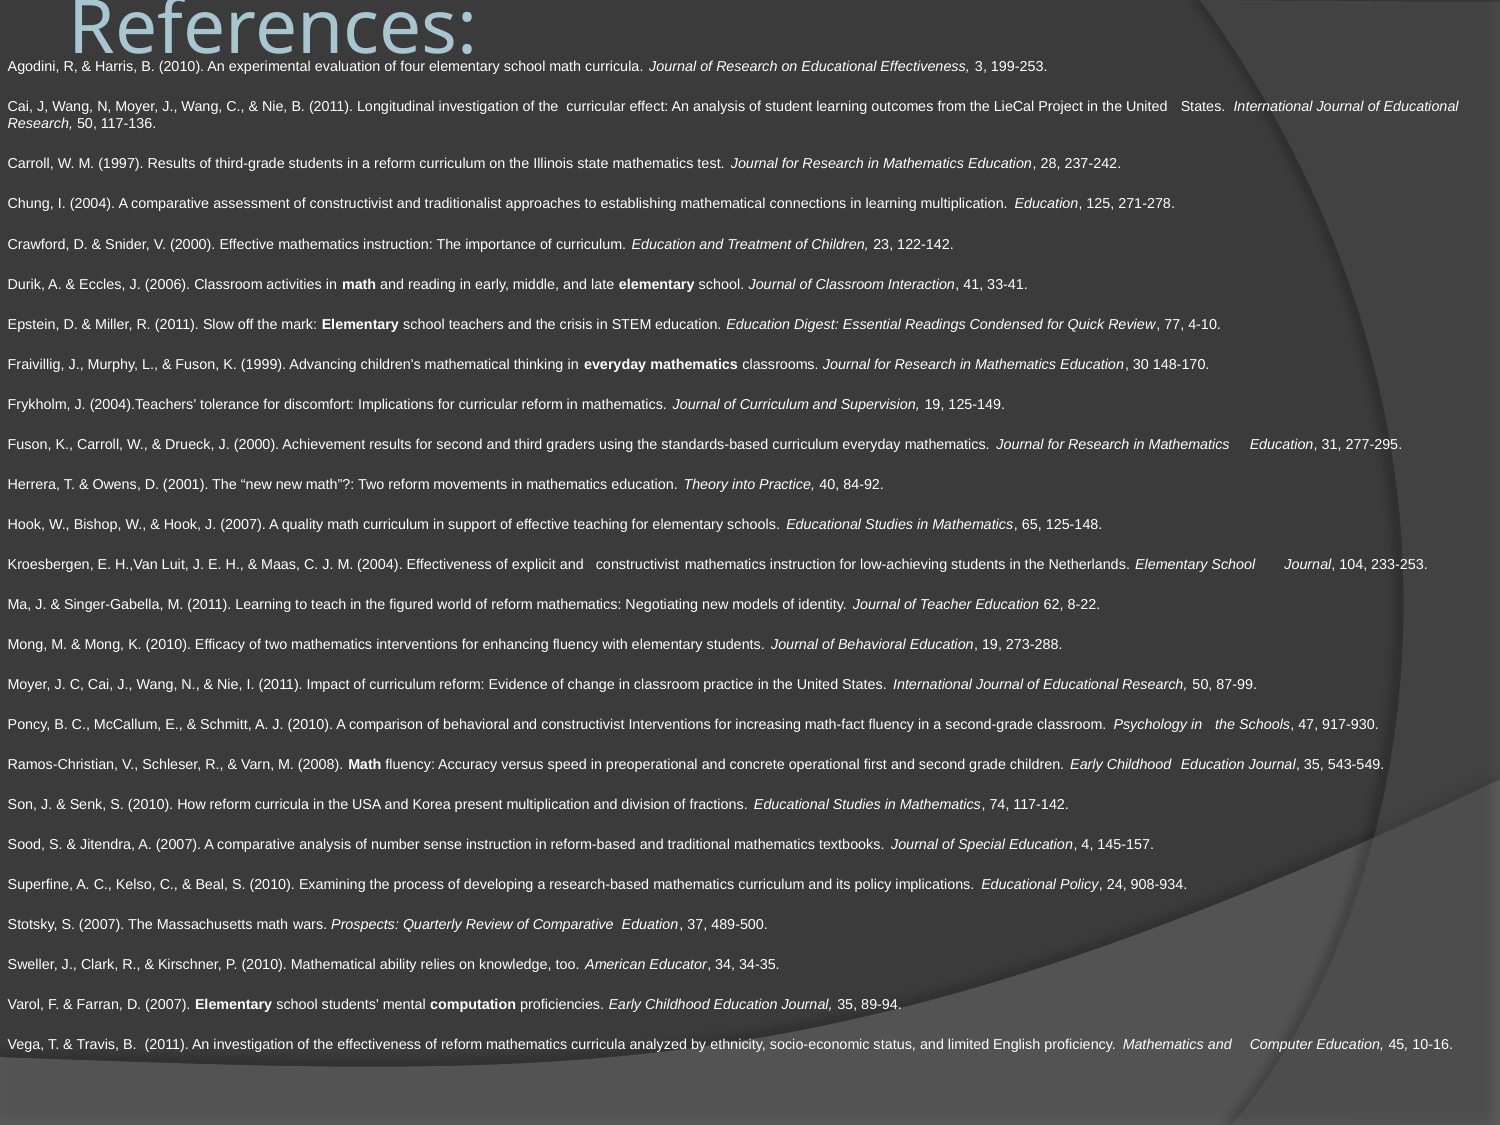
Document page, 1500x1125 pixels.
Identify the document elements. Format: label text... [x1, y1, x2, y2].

list Agodini, R, & Harris, B. (2010). An experimental evaluation of four elementary school math curricula. Journal of Research on Educational Effectiveness, 3, 199-253. Cai, J, Wang, N, Moyer, J., Wang, C., & Nie, B. (2011). Longitudinal investigation of the curricular effect: An analysis of student learning outcomes from the LieCal Project in the United States. International Journal of Educational Research, 50, 117-136. Carroll, W. M. (1997). Results of third-grade students in a reform curriculum on the Illinois state mathematics test. Journal for Research in Mathematics Education, 28, 237-242. Chung, I. (2004). A comparative assessment of constructivist and traditionalist approaches to establishing mathematical connections in learning multiplication. Education, 125, 271-278. Crawford, D. & Snider, V. (2000). Effective mathematics instruction: The importance of curriculum. Education and Treatment of Children, 23, 122-142. Durik, A. & Eccles, J. (2006). Classroom activities in math and reading in early, middle, and late elementary school. Journal of Classroom Interaction, 41, 33-41. Epstein, D. & Miller, R. (2011). Slow off the mark: Elementary school teachers and the crisis in STEM education. Education Digest: Essential Readings Condensed for Quick Review, 77, 4-10. Fraivillig, J., Murphy, L., & Fuson, K. (1999). Advancing children's mathematical thinking in everyday mathematics classrooms. Journal for Research in Mathematics Education, 30 148-170. Frykholm, J. (2004).Teachers' tolerance for discomfort: Implications for curricular reform in mathematics. Journal of Curriculum and Supervision, 19, 125-149. Fuson, K., Carroll, W., & Drueck, J. (2000). Achievement results for second and third graders using the standards-based curriculum everyday mathematics. Journal for Research in Mathematics Education, 31, 277-295. Herrera, T. & Owens, D. (2001). The “new new math”?: Two reform movements in mathematics education. Theory into Practice, 40, 84-92. Hook, W., Bishop, W., & Hook, J. (2007). A quality math curriculum in support of effective teaching for elementary schools. Educational Studies in Mathematics, 65, 125-148. Kroesbergen, E. H.,Van Luit, J. E. H., & Maas, C. J. M. (2004). Effectiveness of explicit and constructivist mathematics instruction for low-achieving students in the Netherlands. Elementary School Journal, 104, 233-253. Ma, J. & Singer-Gabella, M. (2011). Learning to teach in the figured world of reform mathematics: Negotiating new models of identity. Journal of Teacher Education 62, 8-22. Mong, M. & Mong, K. (2010). Efficacy of two mathematics interventions for enhancing fluency with elementary students. Journal of Behavioral Education, 19, 273-288. Moyer, J. C, Cai, J., Wang, N., & Nie, I. (2011). Impact of curriculum reform: Evidence of change in classroom practice in the United States. International Journal of Educational Research, 50, 87-99. Poncy, B. C., McCallum, E., & Schmitt, A. J. (2010). A comparison of behavioral and constructivist Interventions for increasing math-fact fluency in a second-grade classroom. Psychology in the Schools, 47, 917-930. Ramos-Christian, V., Schleser, R., & Varn, M. (2008). Math fluency: Accuracy versus speed in preoperational and concrete operational first and second grade children. Early Childhood Education Journal, 35, 543-549. Son, J. & Senk, S. (2010). How reform curricula in the USA and Korea present multiplication and division of fractions. Educational Studies in Mathematics, 74, 117-142. Sood, S. & Jitendra, A. (2007). A comparative analysis of number sense instruction in reform-based and traditional mathematics textbooks. Journal of Special Education, 4, 145-157. Superfine, A. C., Kelso, C., & Beal, S. (2010). Examining the process of developing a research-based mathematics curriculum and its policy implications. Educational Policy, 24, 908-934. Stotsky, S. (2007). The Massachusetts math wars. Prospects: Quarterly Review of Comparative Eduation, 37, 489-500. Sweller, J., Clark, R., & Kirschner, P. (2010). Mathematical ability relies on knowledge, too. American Educator, 34, 34-35. Varol, F. & Farran, D. (2007). Elementary school students' mental computation proficiencies. Early Childhood Education Journal, 35, 89-94. Vega, T. & Travis, B. (2011). An investigation of the effectiveness of reform mathematics curricula analyzed by ethnicity, socio-economic status, and limited English proficiency. Mathematics and Computer Education, 45, 10-16. [0, 50, 1500, 1125]
title References: [61, 0, 1287, 50]
